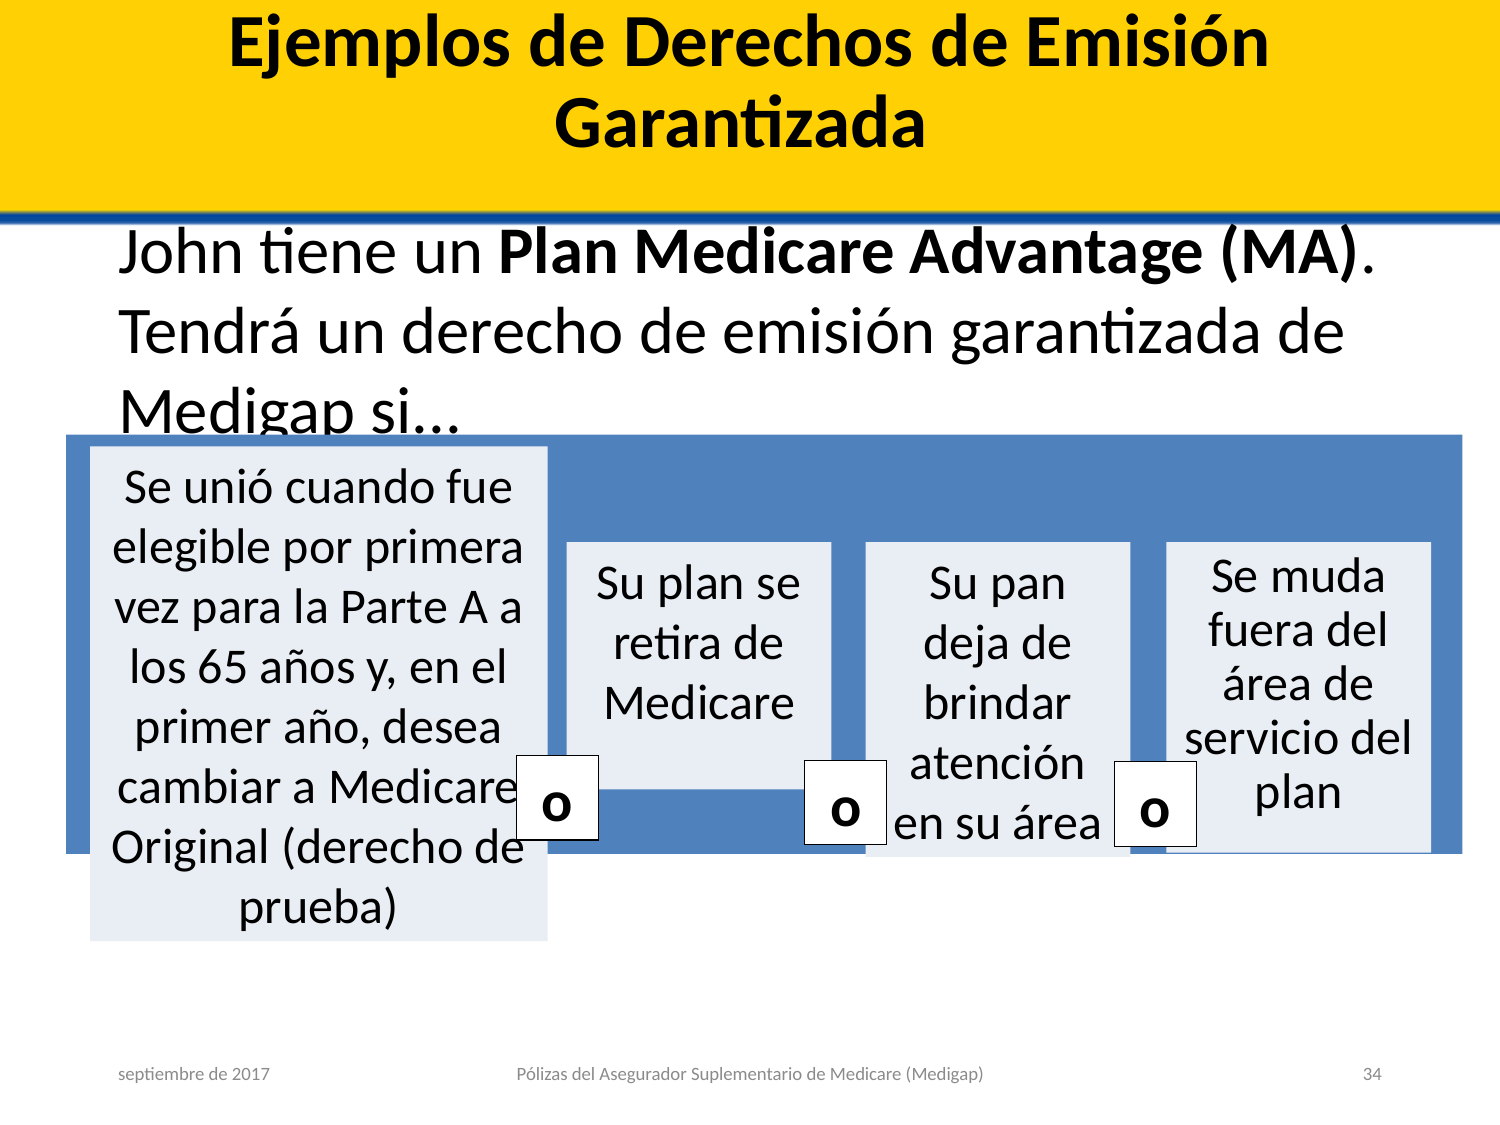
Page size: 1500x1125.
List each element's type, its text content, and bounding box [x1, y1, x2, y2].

picture [0, 0, 1500, 1125]
footer Pólizas del Asegurador Suplementario de Medicare (Medigap) [496, 1047, 1004, 1103]
title Ejemplos de Derechos de Emisión Garantizada [103, 0, 1397, 167]
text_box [66, 434, 1463, 1047]
slide_number 34 [1059, 1047, 1397, 1103]
list John tiene un Plan Medicare Advantage (MA). Tendrá un derecho de emisión garantizada de Medigap si... [103, 199, 1397, 434]
slide_number septiembre de 2017 [103, 1047, 441, 1103]
